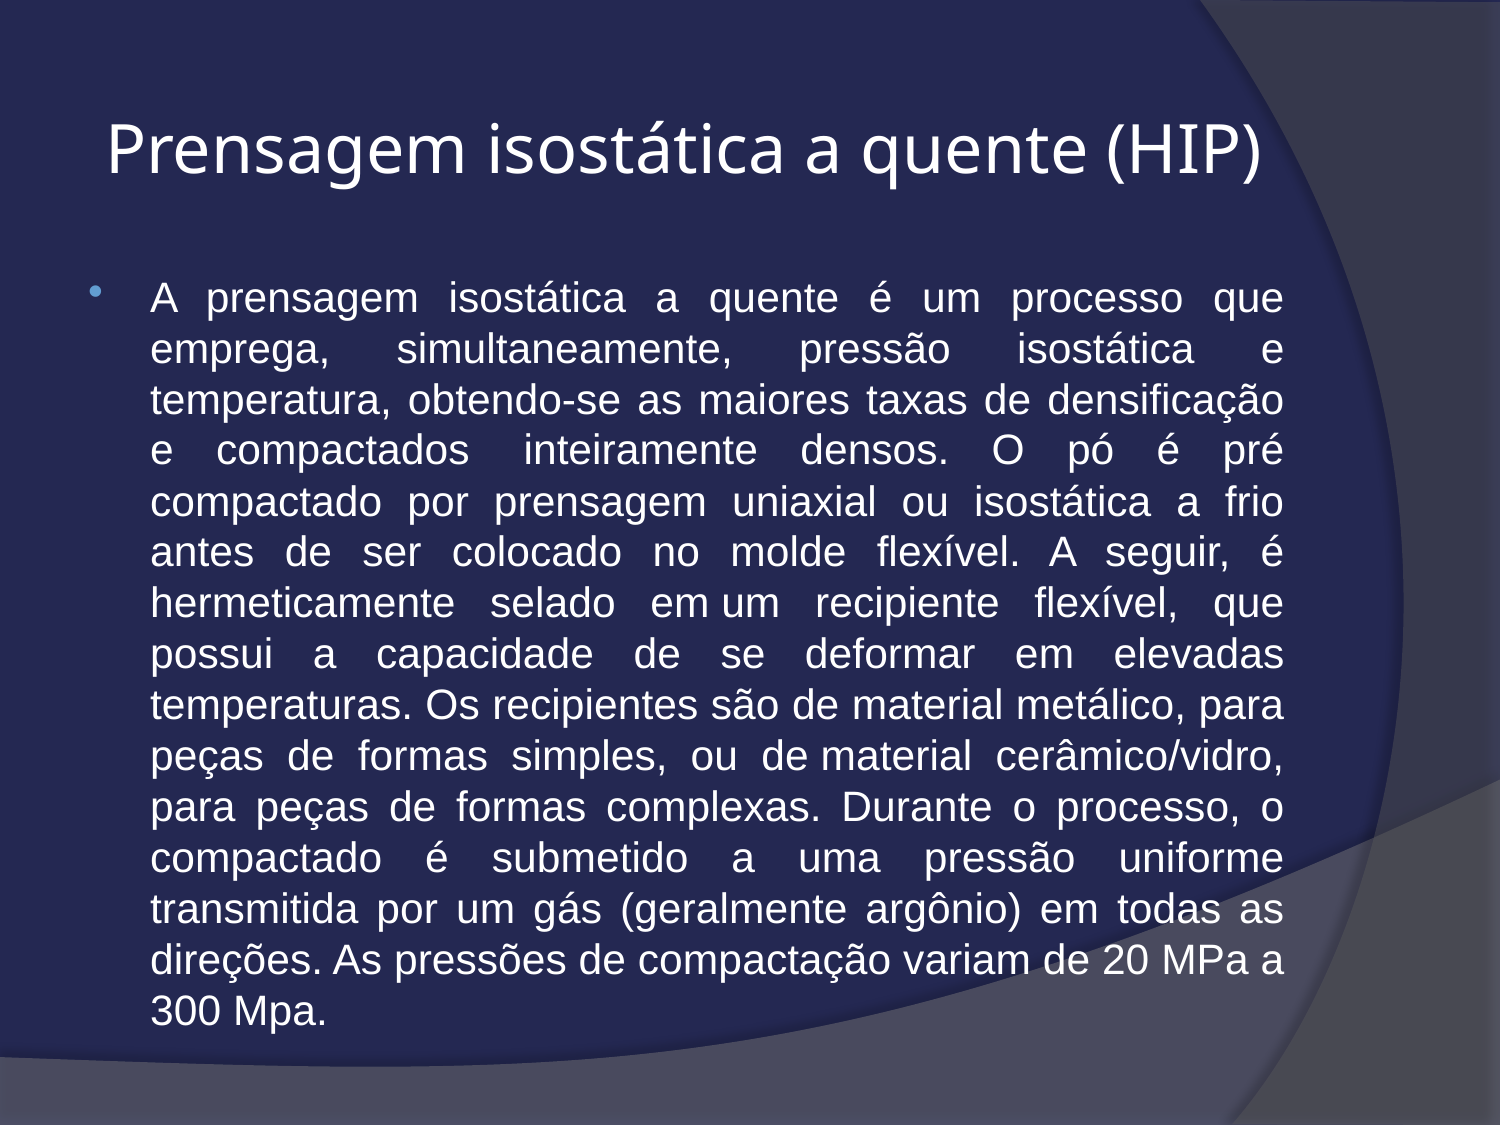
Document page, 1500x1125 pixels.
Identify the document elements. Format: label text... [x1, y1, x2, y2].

list A prensagem isostática a quente é um processo que emprega, simultaneamente, pressão isostática e temperatura, obtendo-se as maiores taxas de densificação e compactados inteiramente densos. O pó é pré compactado por prensagem uniaxial ou isostática a frio antes de ser colocado no molde flexível. A seguir, é hermeticamente selado em um recipiente flexível, que possui a capacidade de se deformar em elevadas temperaturas. Os recipientes são de material metálico, para peças de formas simples, ou de material cerâmico/vidro, para peças de formas complexas. Durante o processo, o compactado é submetido a uma pressão uniforme transmitida por um gás (geralmente argônio) em todas as direções. As pressões de compactação variam de 20 MPa a 300 Mpa. [75, 262, 1300, 1047]
title Prensagem isostática a quente (HIP) [75, 45, 1300, 233]
